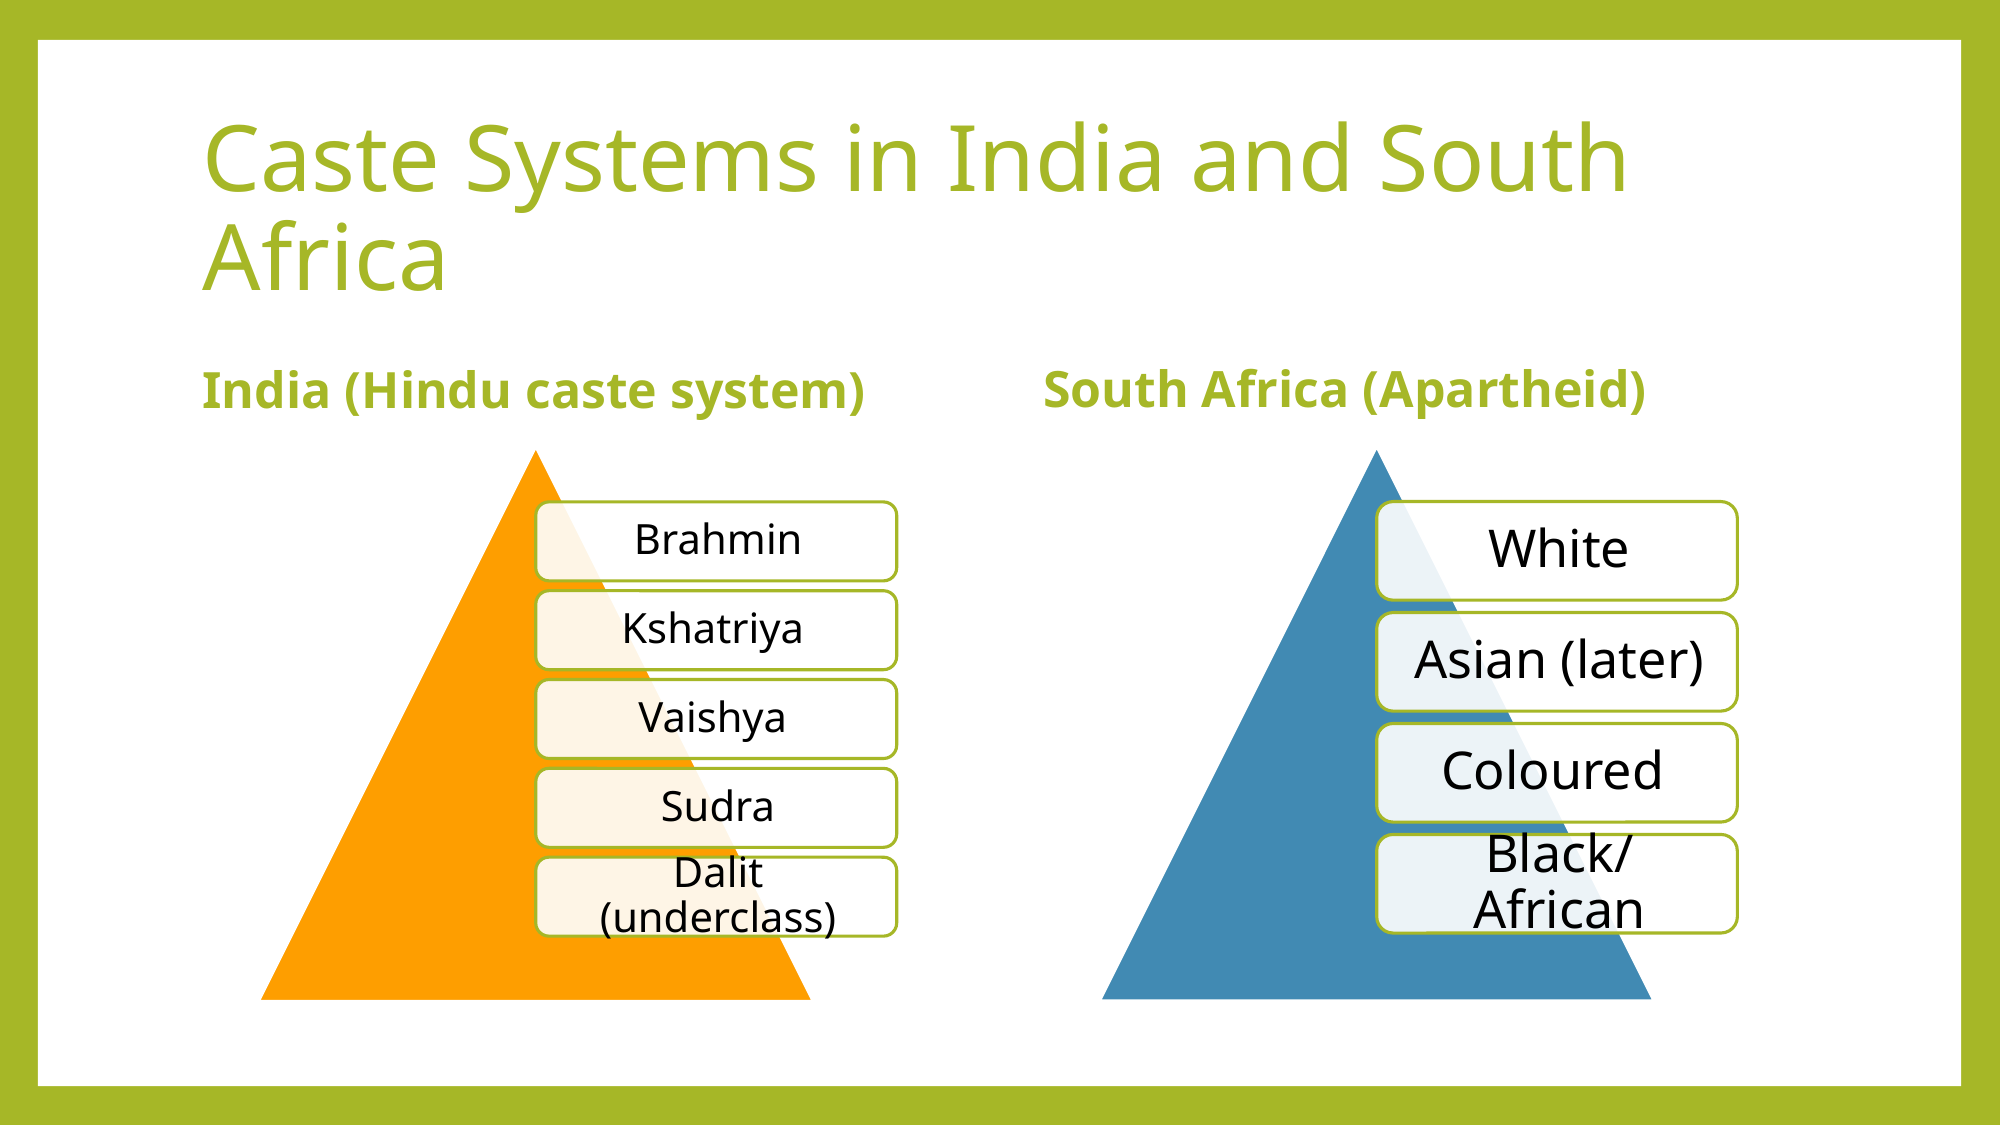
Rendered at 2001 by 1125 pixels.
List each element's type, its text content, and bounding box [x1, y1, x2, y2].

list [187, 445, 968, 1002]
title Caste Systems in India and South Africa [187, 99, 1808, 323]
list India (Hindu caste system) [187, 328, 968, 445]
list South Africa (Apartheid) [1028, 327, 1809, 445]
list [1028, 445, 1809, 1002]
